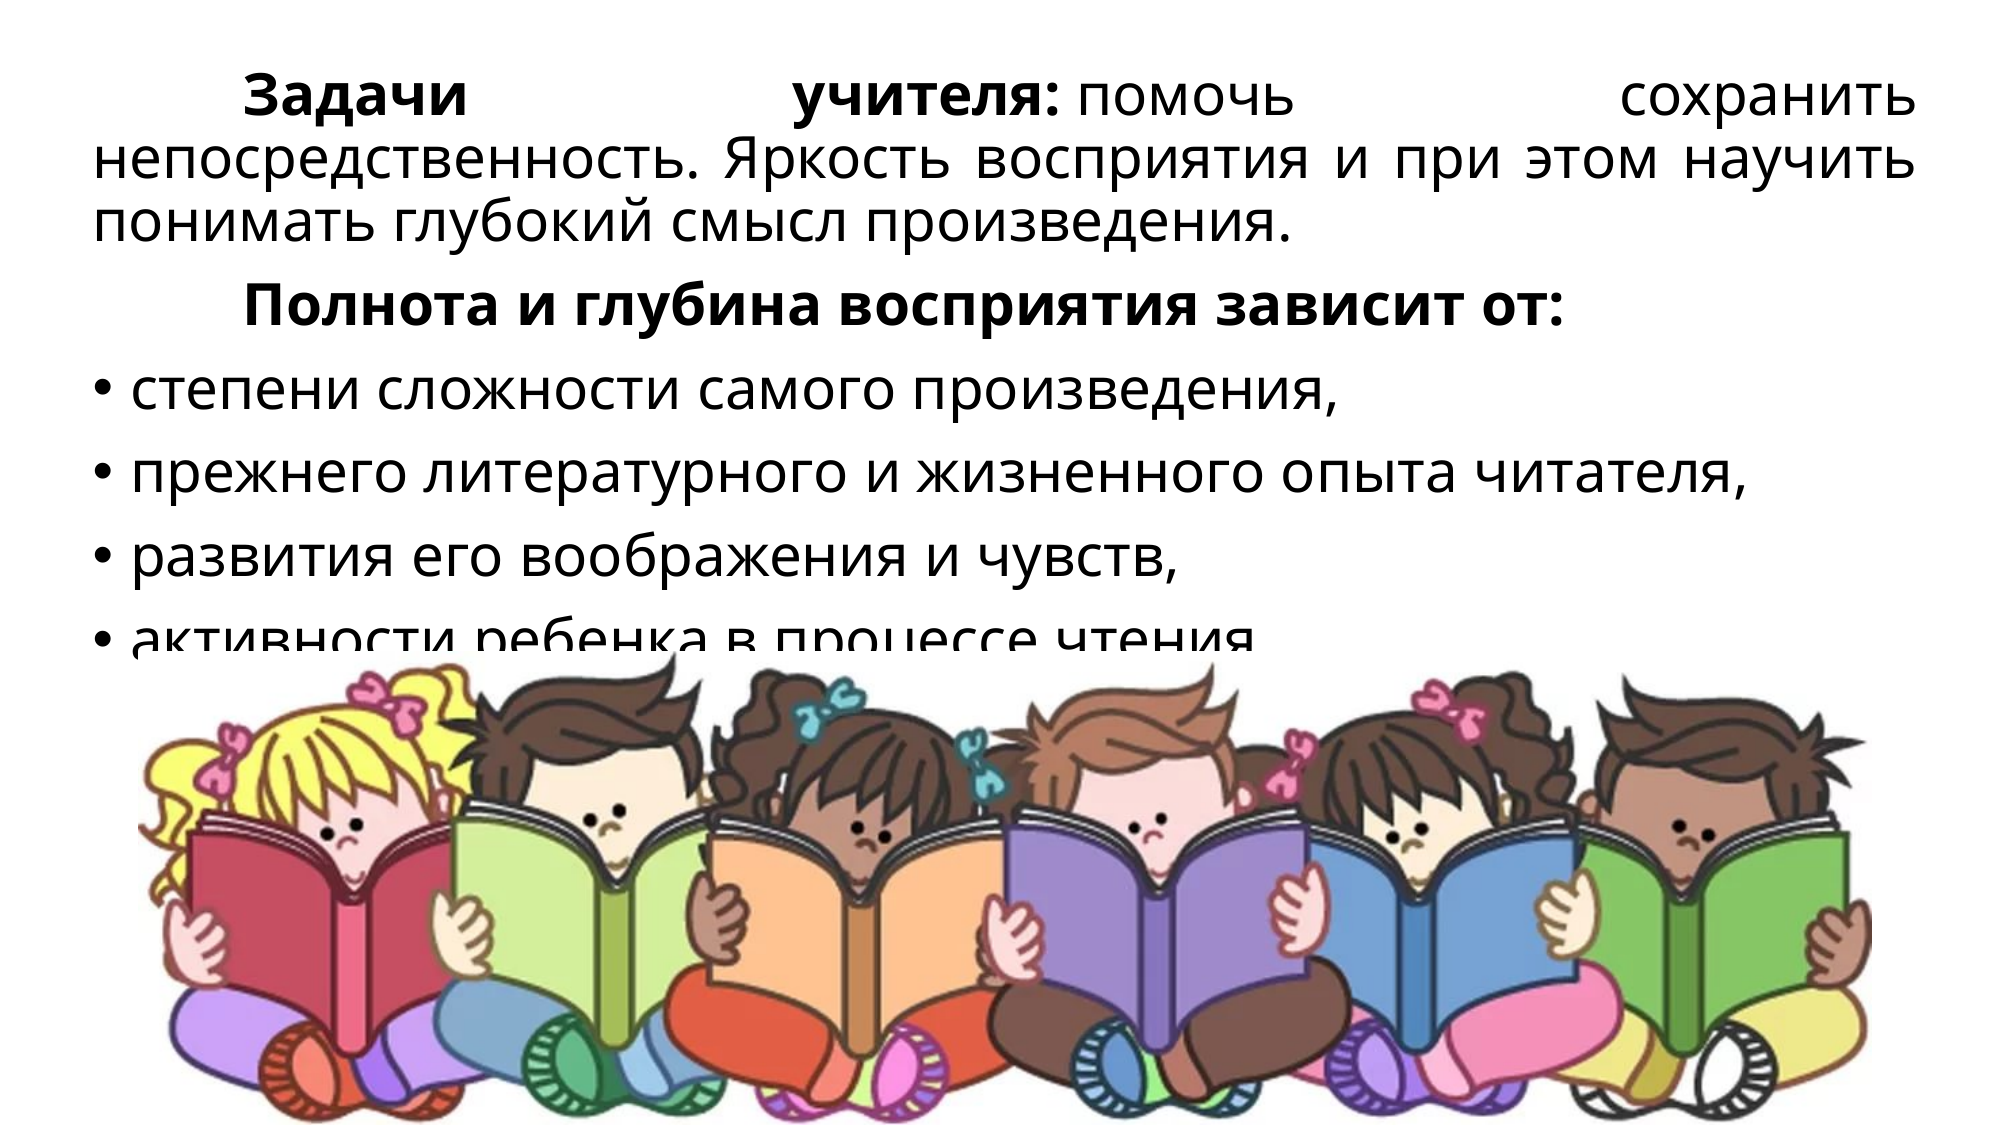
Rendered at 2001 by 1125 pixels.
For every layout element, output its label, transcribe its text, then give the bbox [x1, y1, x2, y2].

list Задачи учителя: помочь сохранить непосредственность. Яркость восприятия и при этом научить понимать глубокий смысл произведения. Полнота и глубина восприятия зависит от: степени сложности самого произведения, прежнего литературного и жизненного опыта читателя, развития его воображения и чувств, активности ребенка в процессе чтения. [77, 57, 1933, 772]
picture [138, 651, 1872, 1125]
